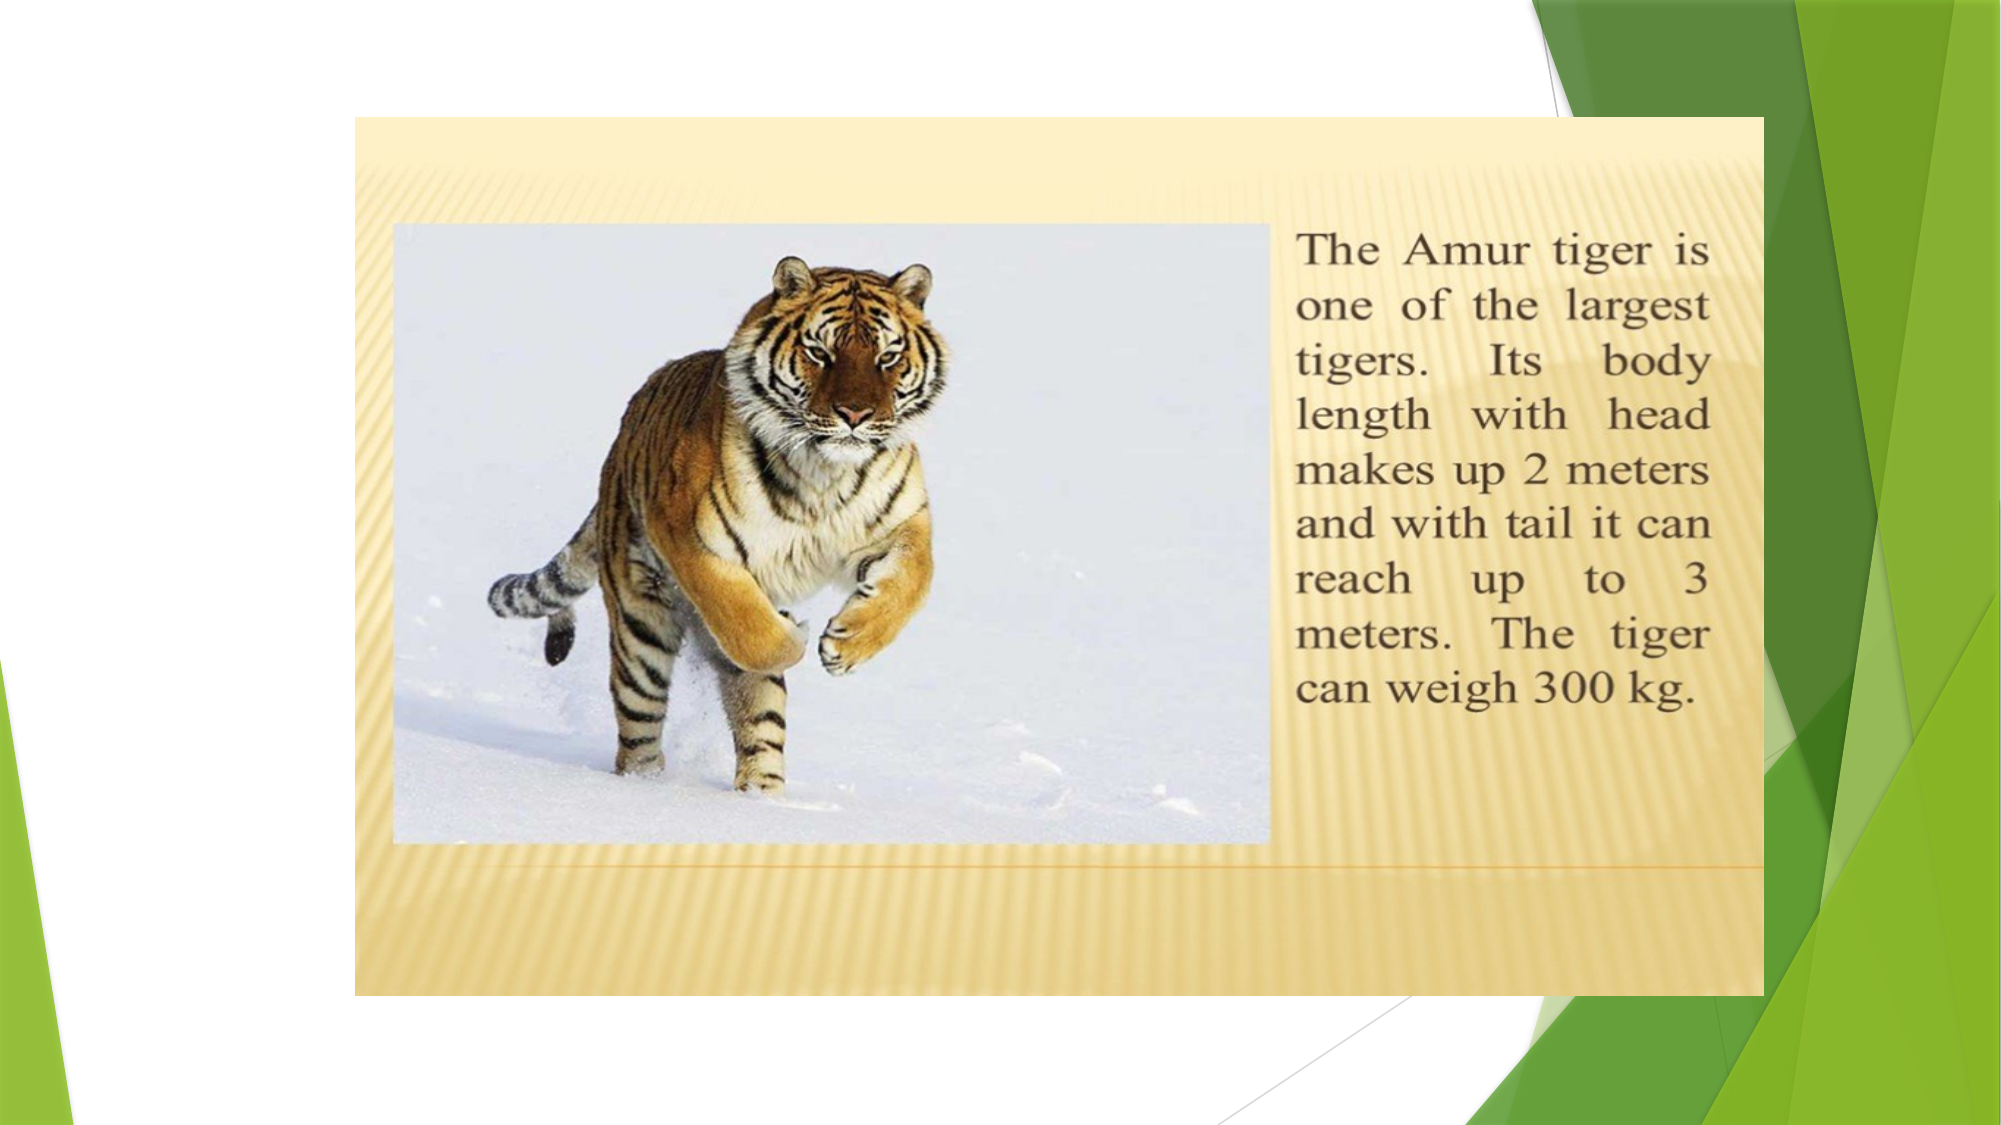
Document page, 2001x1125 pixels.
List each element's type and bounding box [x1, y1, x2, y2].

picture [355, 116, 1764, 997]
